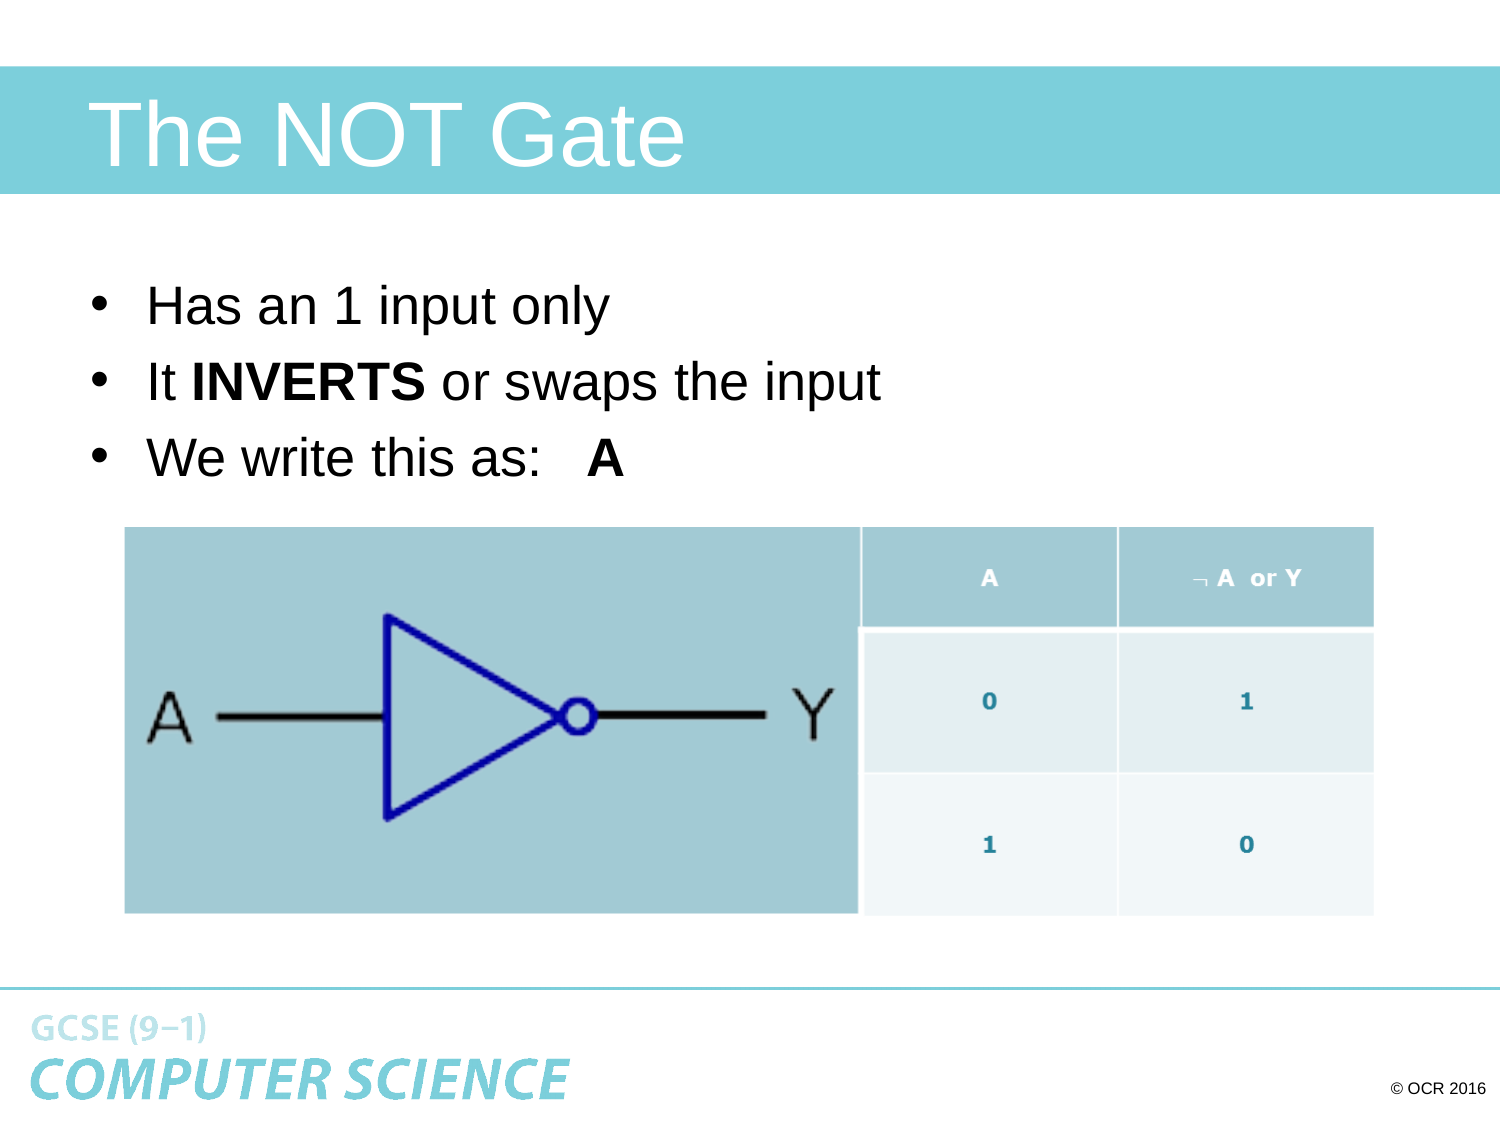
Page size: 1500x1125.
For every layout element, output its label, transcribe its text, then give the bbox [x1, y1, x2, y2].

picture [0, 987, 1500, 1124]
picture [123, 525, 1375, 918]
title The NOT Gate [0, 66, 1500, 194]
